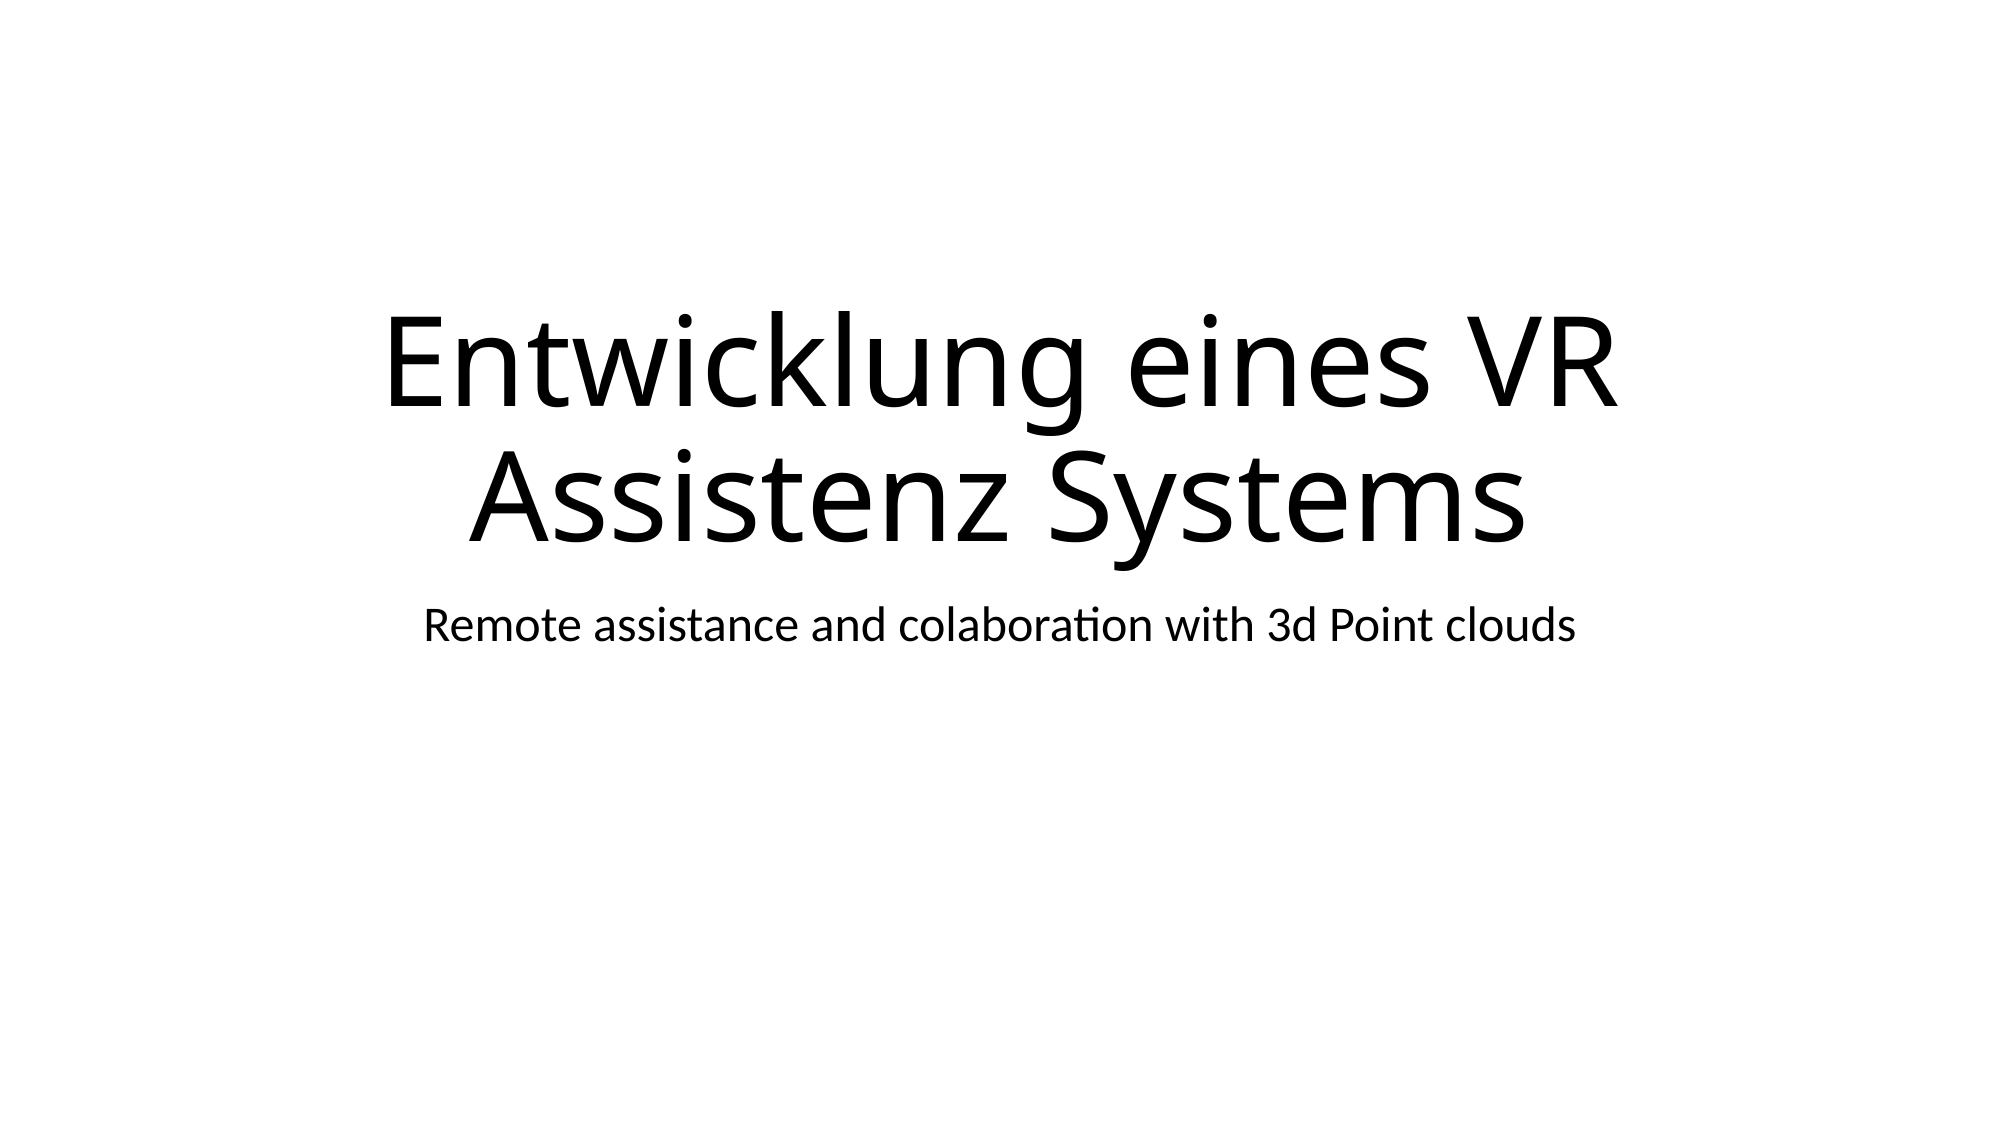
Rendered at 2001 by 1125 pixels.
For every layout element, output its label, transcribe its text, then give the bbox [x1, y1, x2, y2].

title Entwicklung eines VR Assistenz Systems [249, 184, 1750, 576]
subtitle Remote assistance and colaboration with 3d Point clouds [249, 590, 1750, 863]
